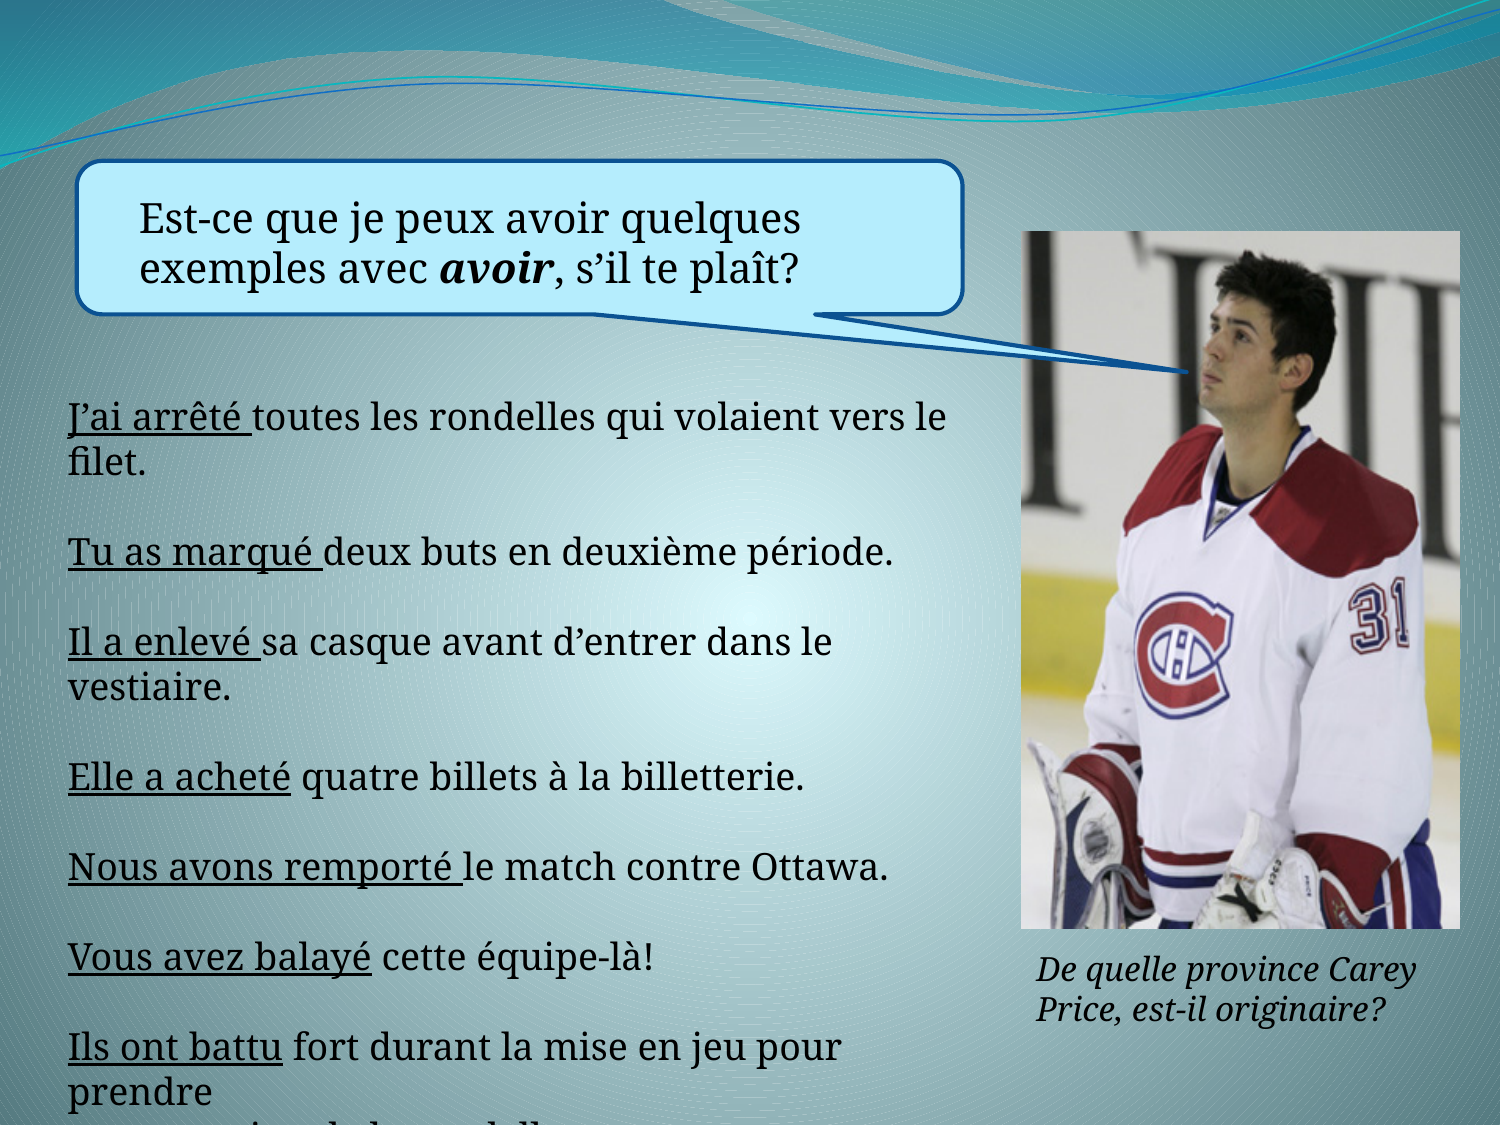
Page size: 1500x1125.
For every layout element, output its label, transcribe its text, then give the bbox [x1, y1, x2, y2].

text_box [74, 158, 1014, 358]
picture [1021, 231, 1460, 929]
text_box De quelle province Carey Price, est-il originaire? [1021, 940, 1500, 1036]
text_box Est-ce que je peux avoir quelques exemples avec avoir, s’il te plaît? [123, 184, 916, 300]
text_box J’ai arrêté toutes les rondelles qui volaient vers le filet. Tu as marqué deux buts en deuxième période. Il a enlevé sa casque avant d’entrer dans le vestiaire. Elle a acheté quatre billets à la billetterie. Nous avons remporté le match contre Ottawa. Vous avez balayé cette équipe-là! Ils ont battu fort durant la mise en jeu pour prendre possession de la rondelle. Elles ont parié $50 sur ce match. [53, 385, 975, 1125]
